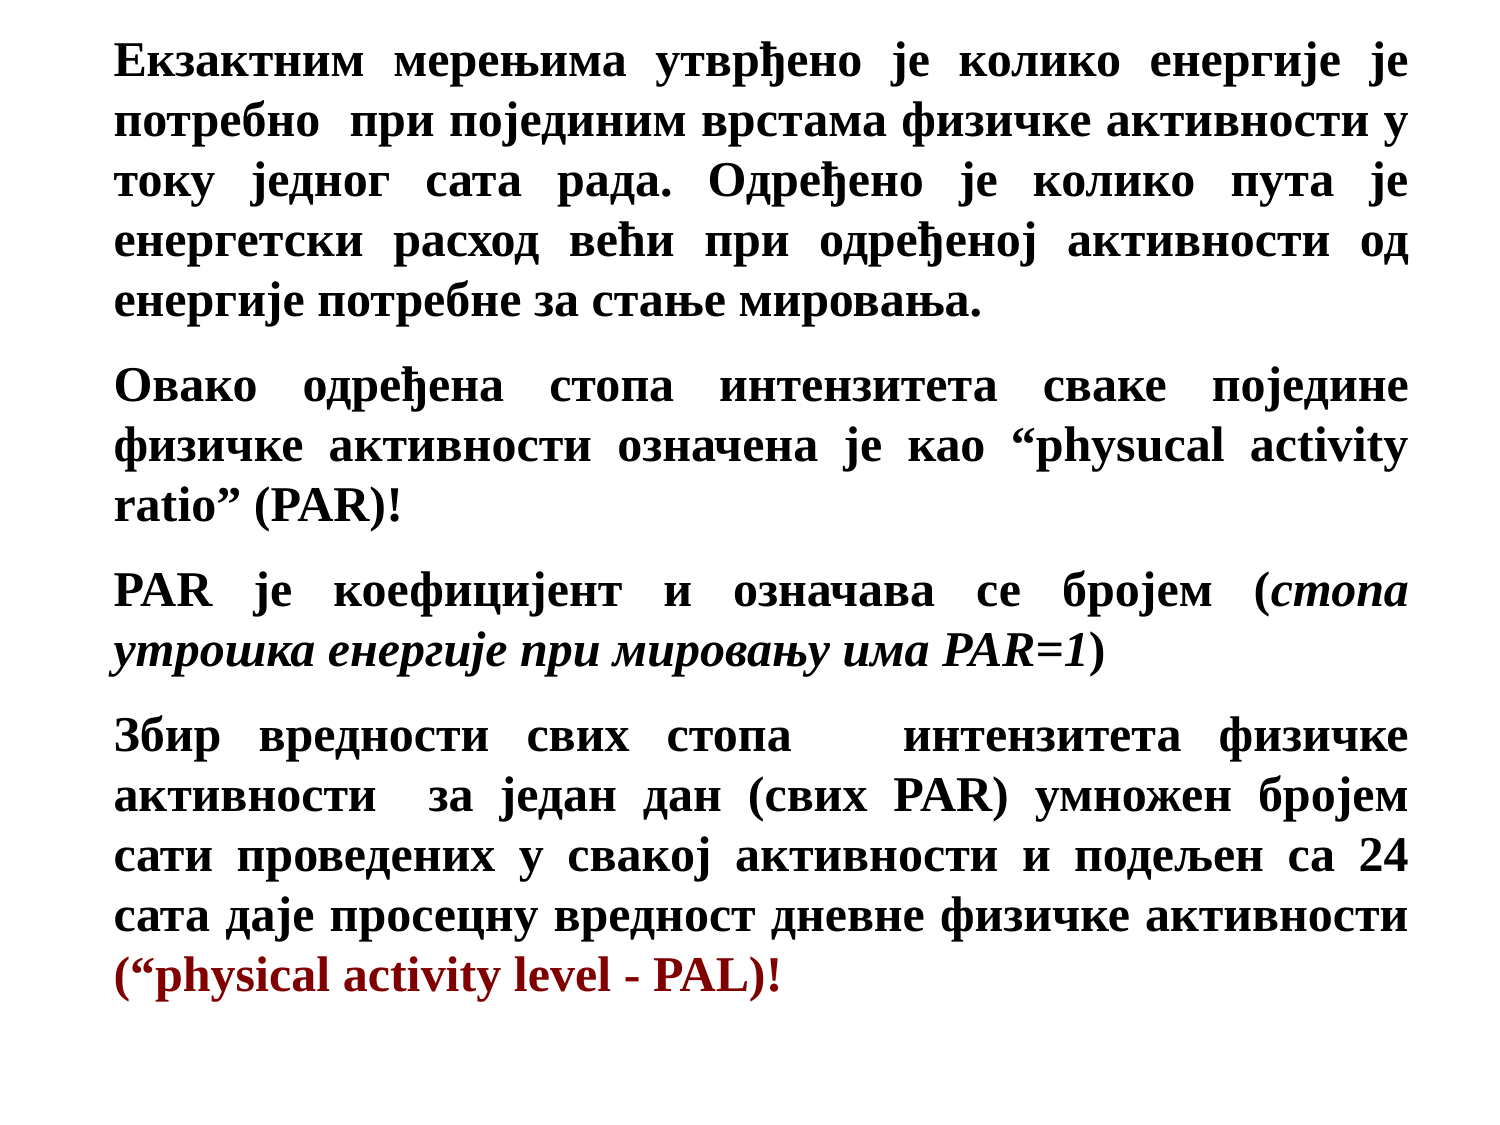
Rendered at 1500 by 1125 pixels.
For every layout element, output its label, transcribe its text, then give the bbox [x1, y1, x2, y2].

text_box Екзактним мерењима утврђено је колико енергије је потребно при појединим врстама физичке активности у току једног сата рада. Одређено је колико пута је енергетски расход већи при одређеној активности од енергије потребне за стање мировања. Овако одређена стопа интензитета сваке поједине физичке активности означена је као “physucal activity ratio” (PAR)! PAR је коефицијент и означава се бројем (стопа утрошка енергије при мировању има PAR=1) Збир вредности свих стопа интензитета физичке активности за један дан (свих PAR) умножен бројем сати проведених у свакој активности и подељен са 24 сата даје просецну вредност дневне физичке активности (“physical activity level - PAL)! [98, 19, 1424, 1108]
